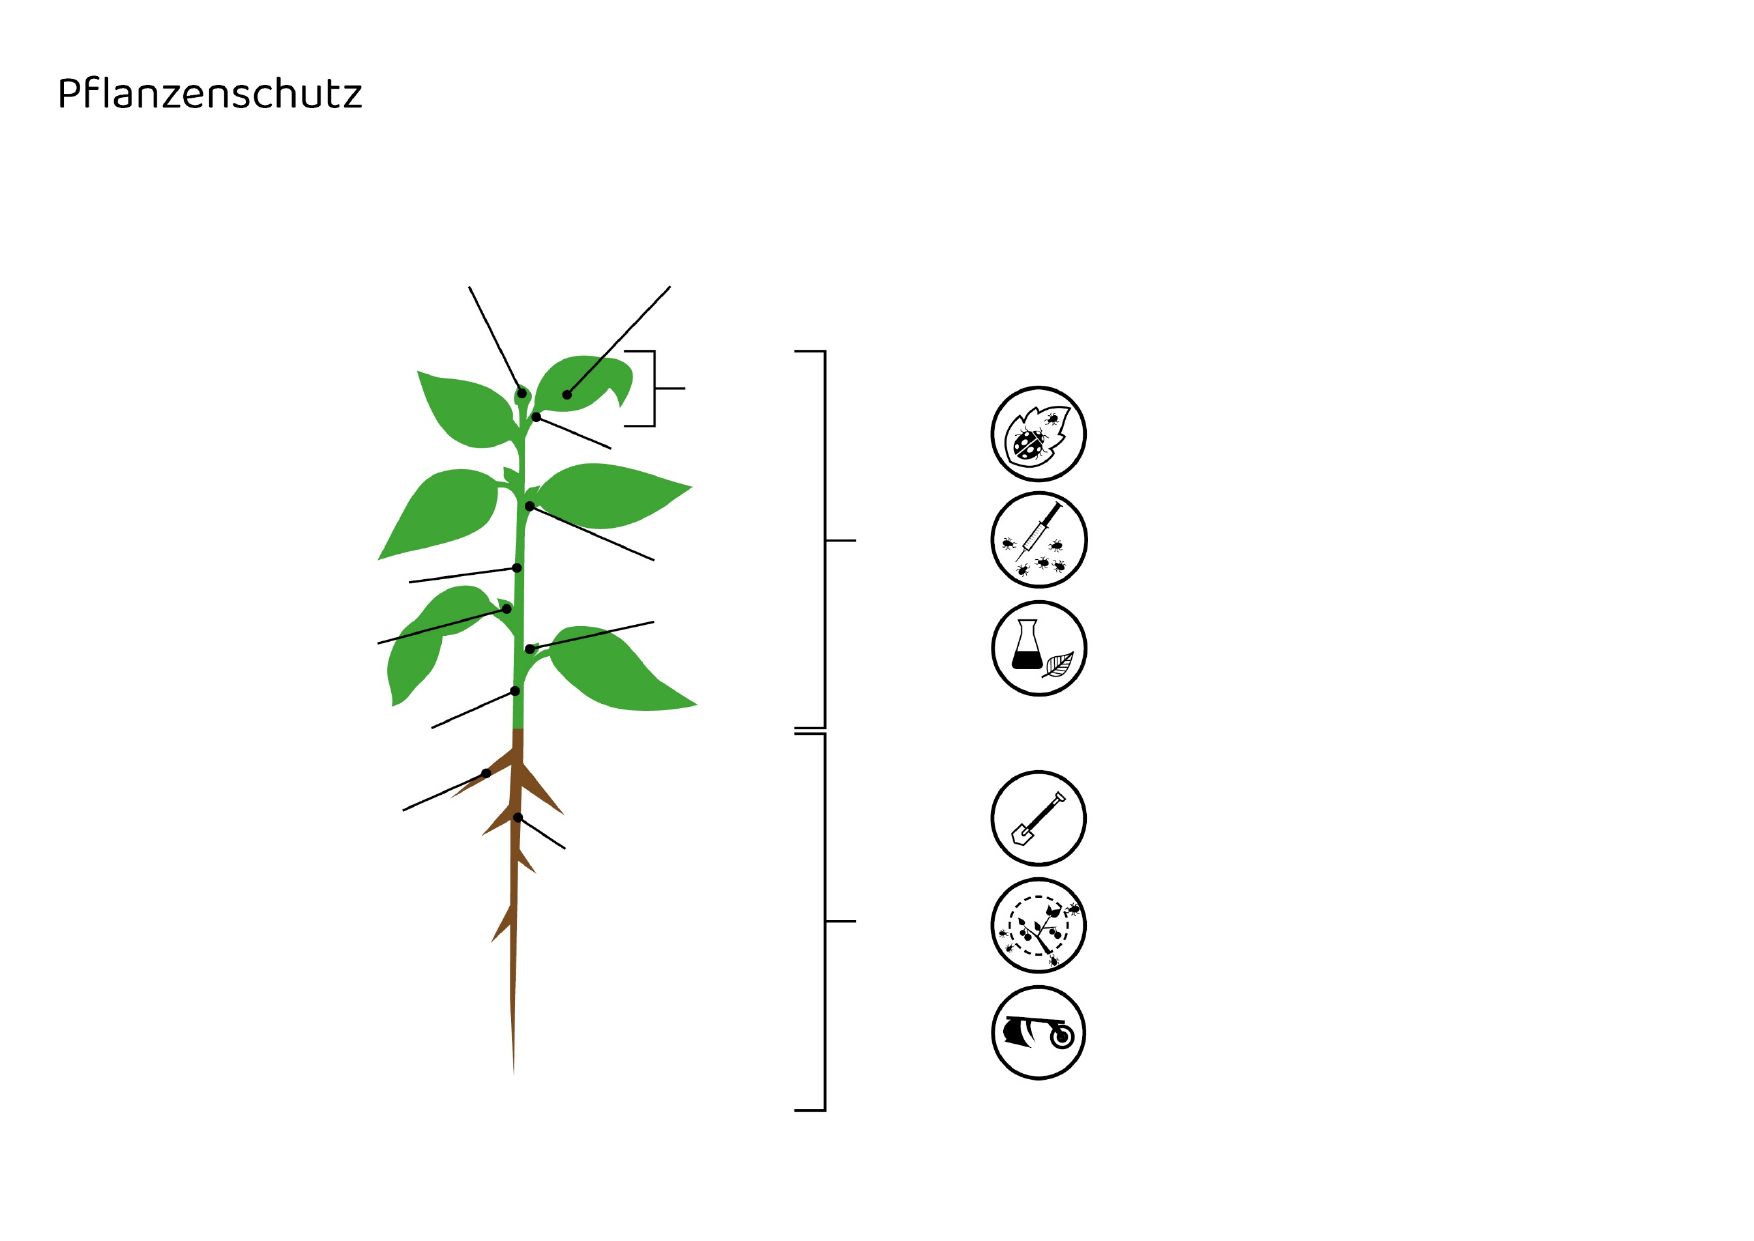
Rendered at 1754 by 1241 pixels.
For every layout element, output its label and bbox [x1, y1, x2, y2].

picture [0, 0, 1650, 1167]
